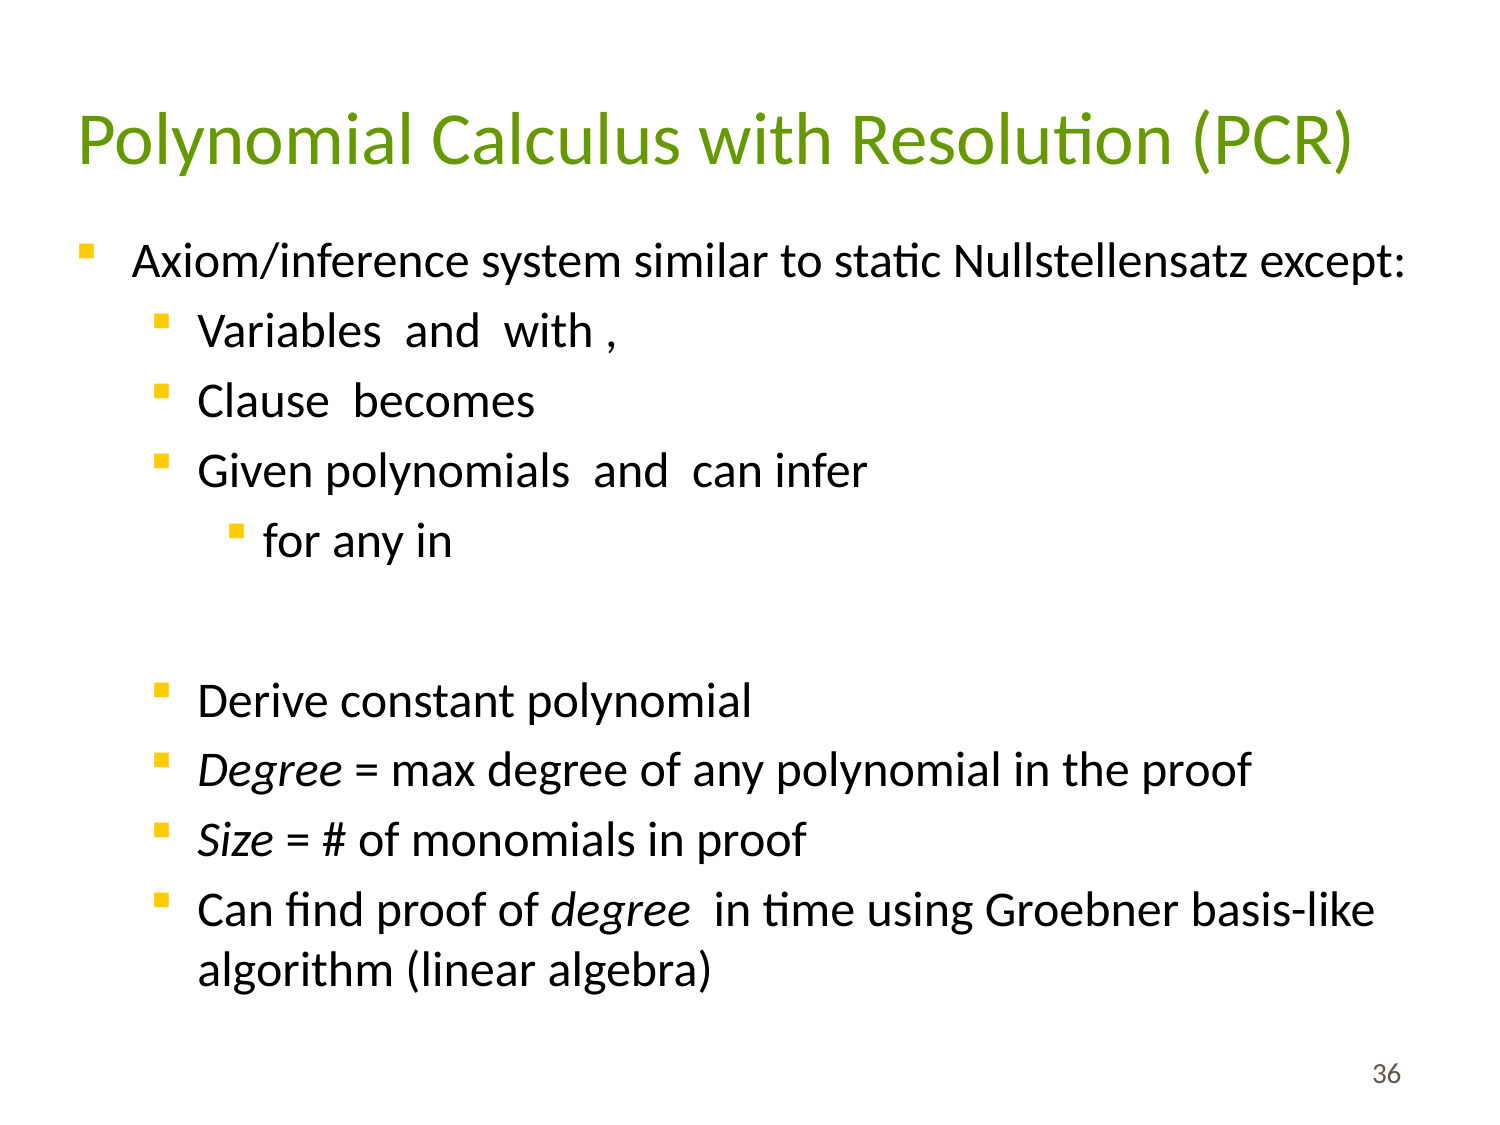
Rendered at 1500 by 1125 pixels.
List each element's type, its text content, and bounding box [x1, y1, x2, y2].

title Polynomial Calculus with Resolution (PCR) [62, 37, 1403, 188]
slide_number 36 [1104, 1037, 1417, 1097]
